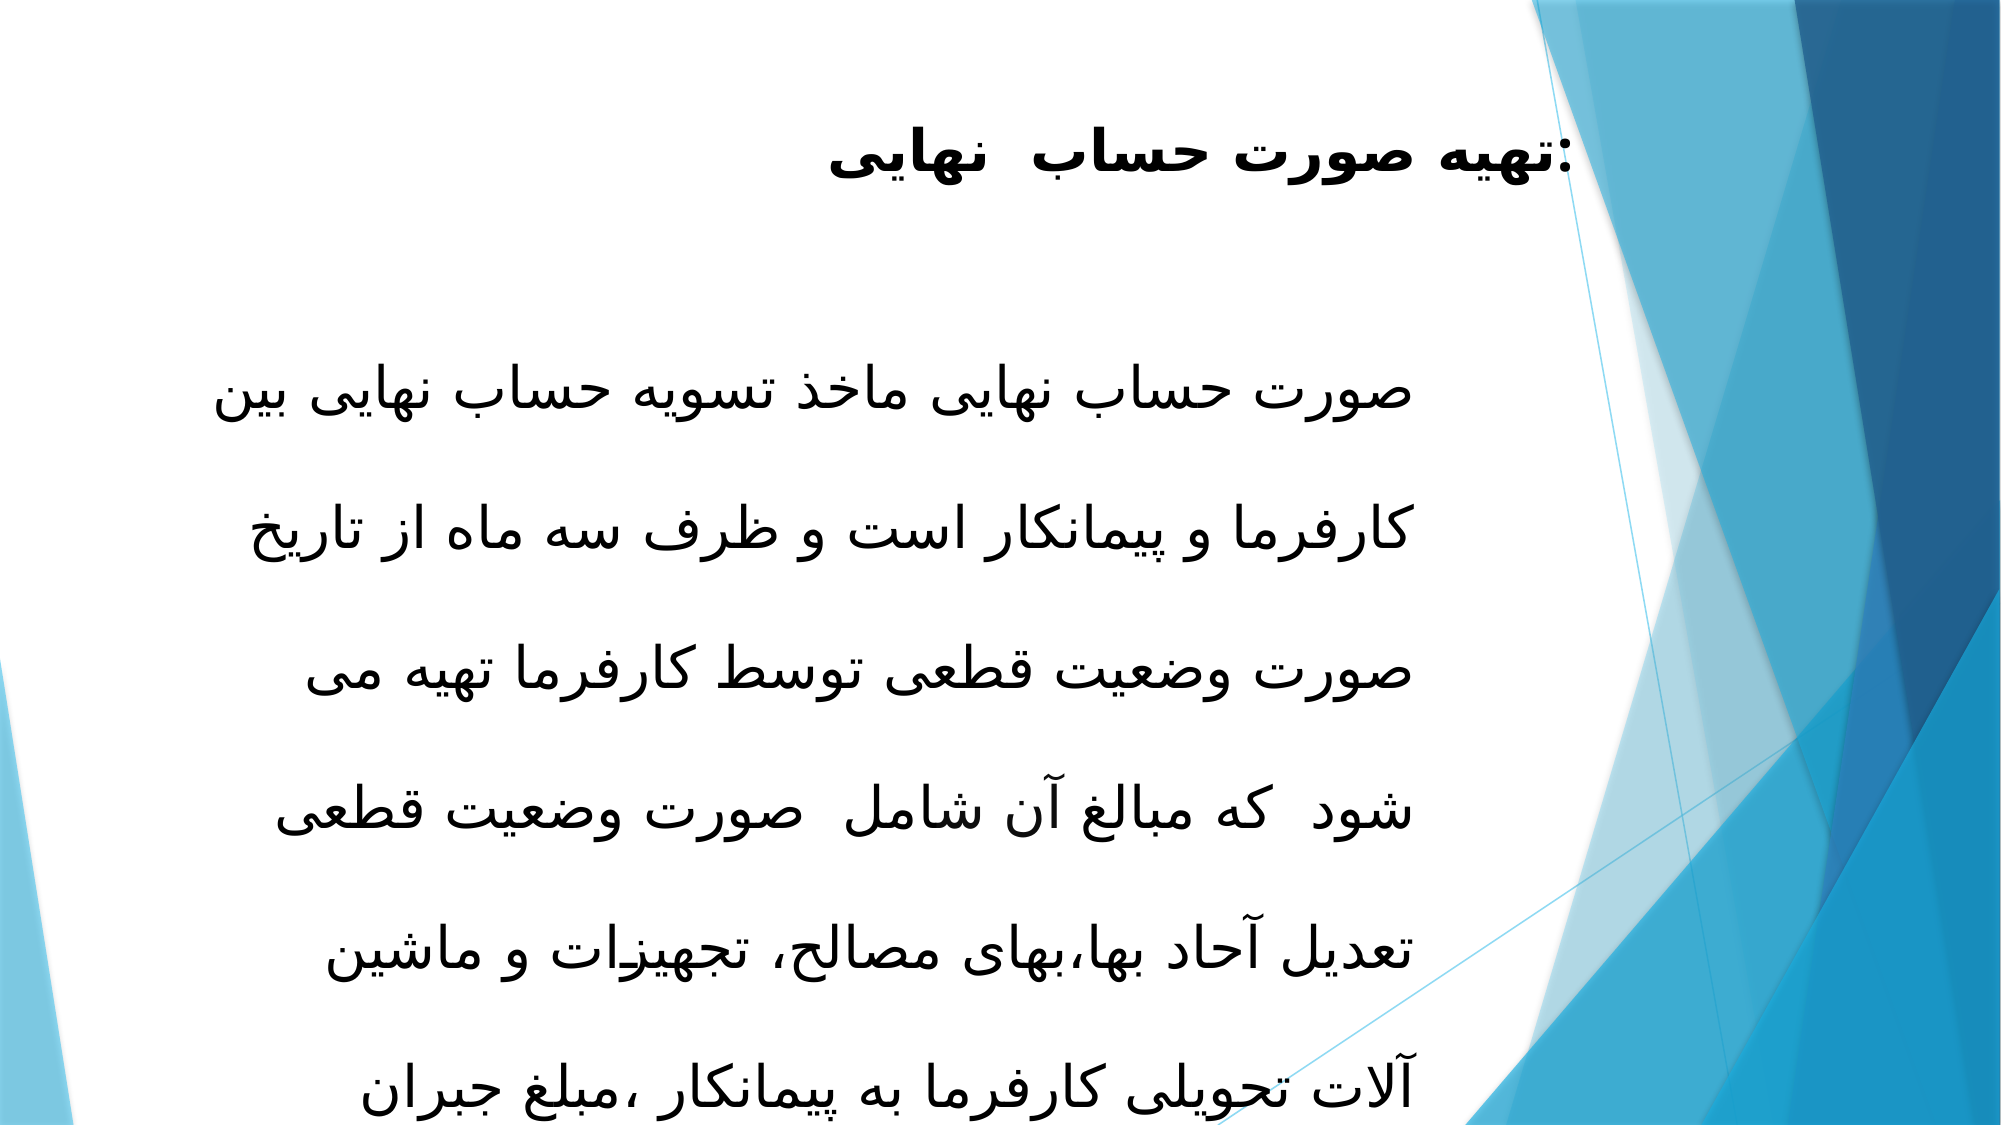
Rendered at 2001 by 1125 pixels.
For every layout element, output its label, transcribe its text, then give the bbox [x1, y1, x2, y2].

text_box صورت حساب نهایی ماخذ تسویه حساب نهایی بین کارفرما و پیمانکار است و ظرف سه ماه از تاریخ صورت وضعیت قطعی توسط کارفرما تهیه می شود که مبالغ آن شامل صورت وضعیت قطعی تعدیل آحاد بها،بهای مصالح، تجهیزات و ماشین آلات تحویلی کارفرما به پیمانکار ،مبلغ جبران خسارت یاجریمه رسیدگی وقطعی شده است که به مبلغ صورت وضعیت قطعی اضافه یا کسر می شود [194, 272, 1431, 1125]
text_box تهیه صورت حساب نهایی: [812, 105, 1589, 191]
